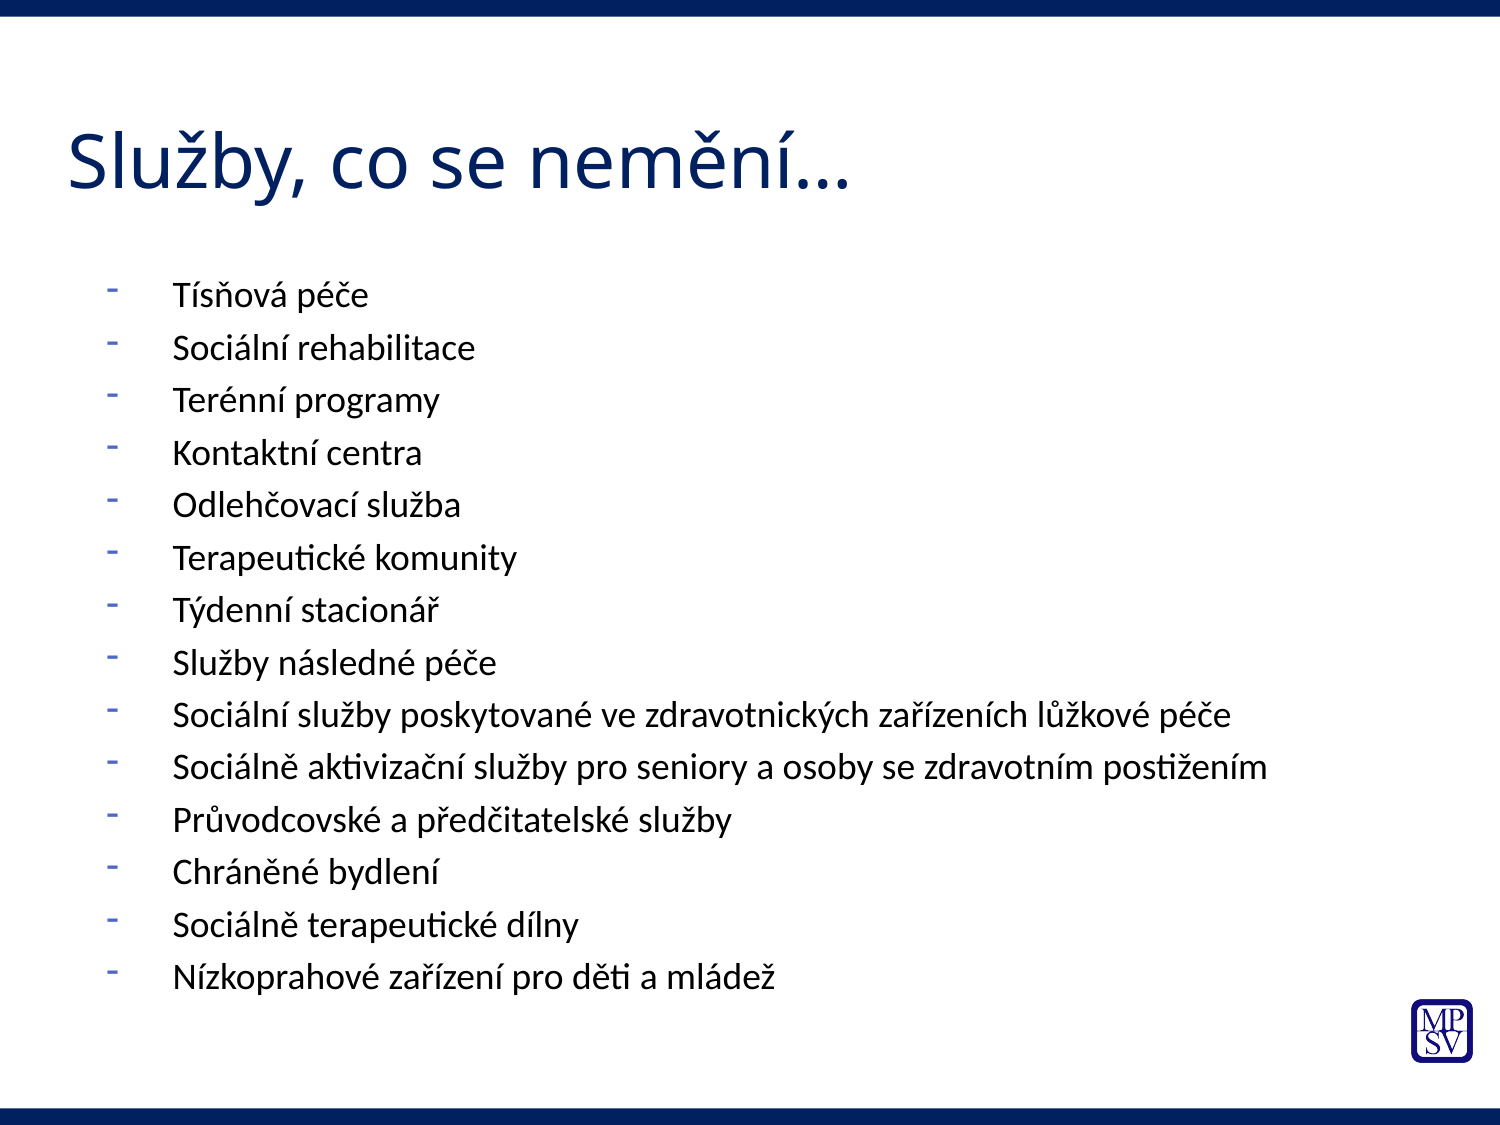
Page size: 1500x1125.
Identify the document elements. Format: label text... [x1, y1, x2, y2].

text_box [0, 0, 1500, 19]
text_box [0, 1106, 1500, 1125]
list Tísňová péče Sociální rehabilitace Terénní programy Kontaktní centra Odlehčovací služba Terapeutické komunity Týdenní stacionář Služby následné péče Sociální služby poskytované ve zdravotnických zařízeních lůžkové péče Sociálně aktivizační služby pro seniory a osoby se zdravotním postižením Průvodcovské a předčitatelské služby Chráněné bydlení Sociálně terapeutické dílny Nízkoprahové zařízení pro děti a mládež [75, 262, 1453, 1005]
text_box Služby, co se nemění… [53, 105, 1453, 211]
picture [1411, 999, 1473, 1063]
